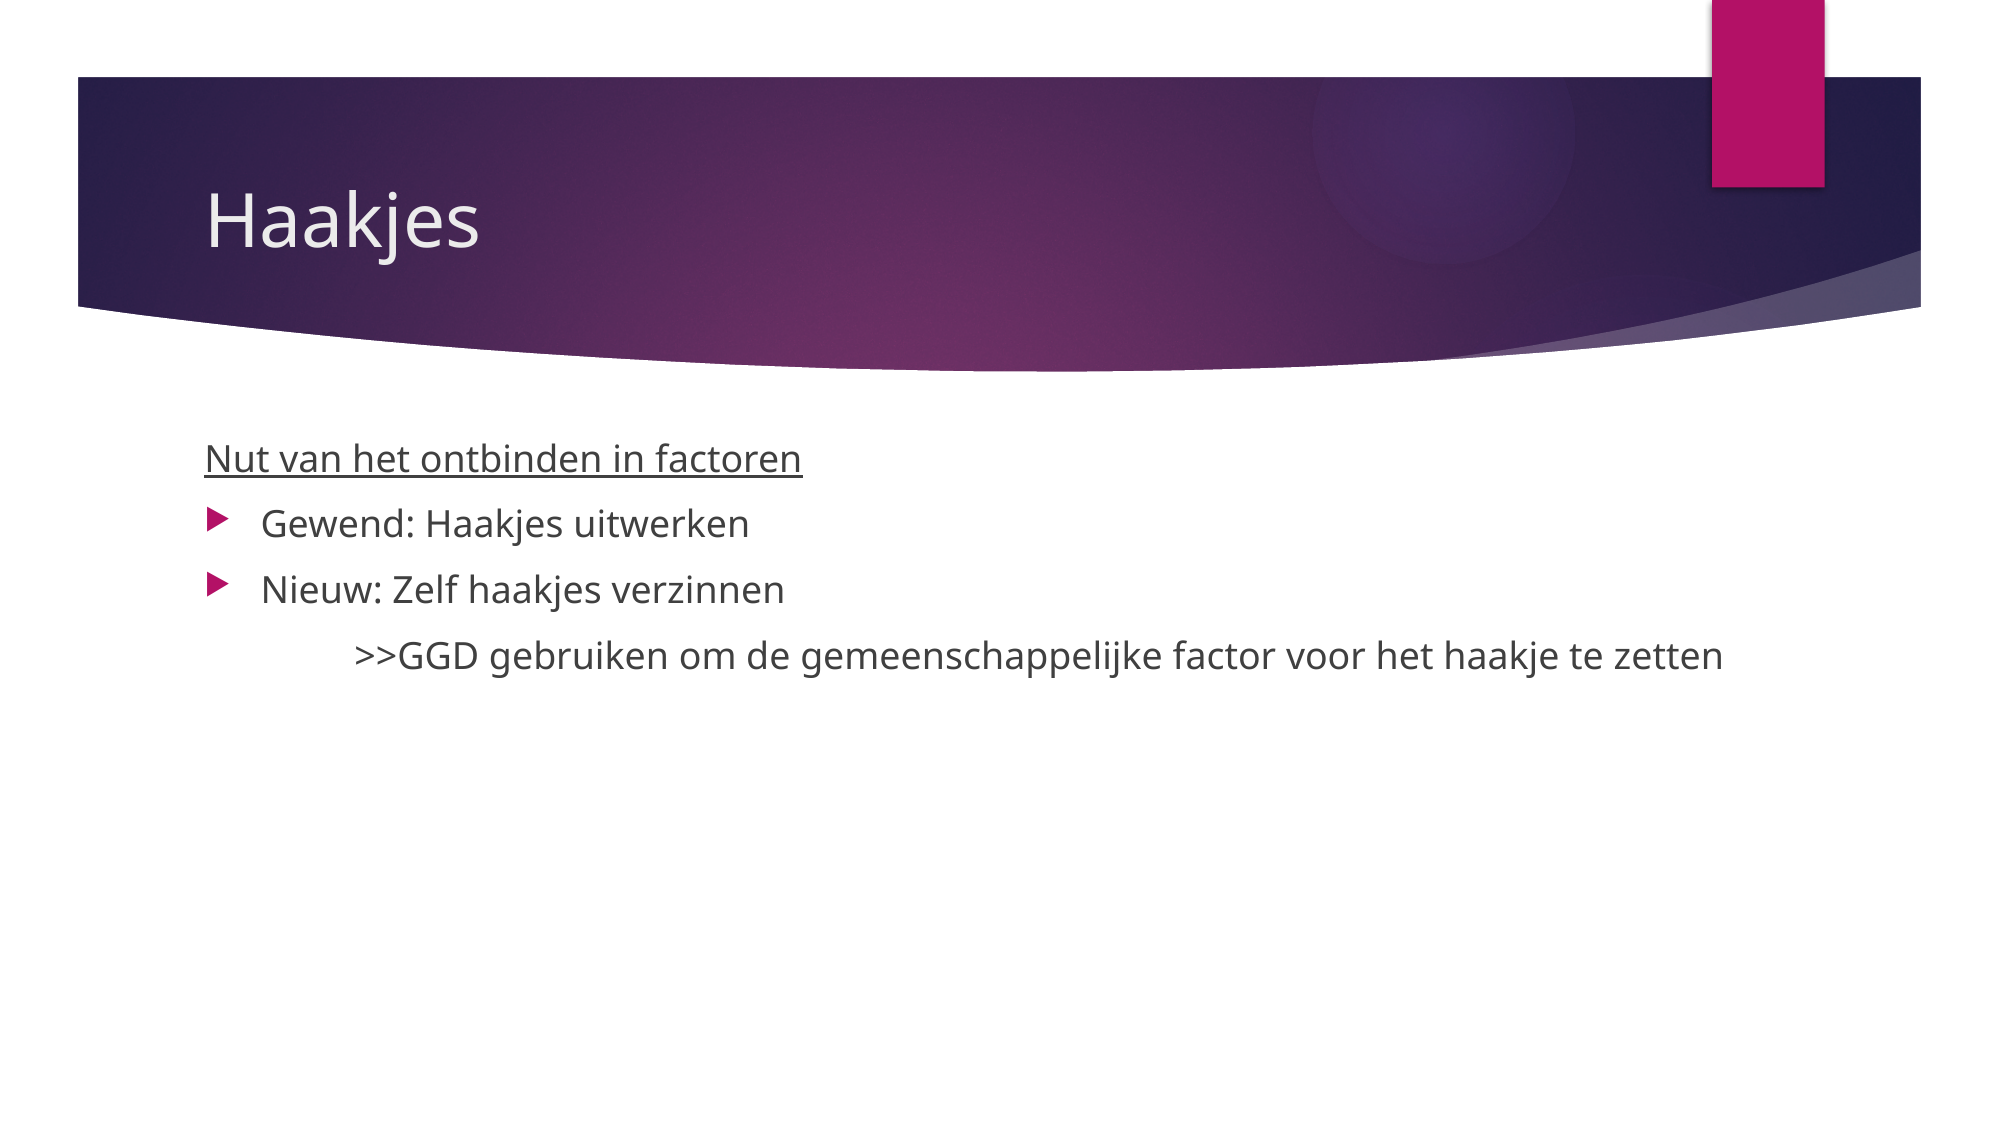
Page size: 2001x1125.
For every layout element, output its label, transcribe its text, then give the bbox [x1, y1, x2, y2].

list Nut van het ontbinden in factoren Gewend: Haakjes uitwerken Nieuw: Zelf haakjes verzinnen >>GGD gebruiken om de gemeenschappelijke factor voor het haakje te zetten [189, 427, 1753, 988]
title Haakjes [189, 159, 1627, 276]
